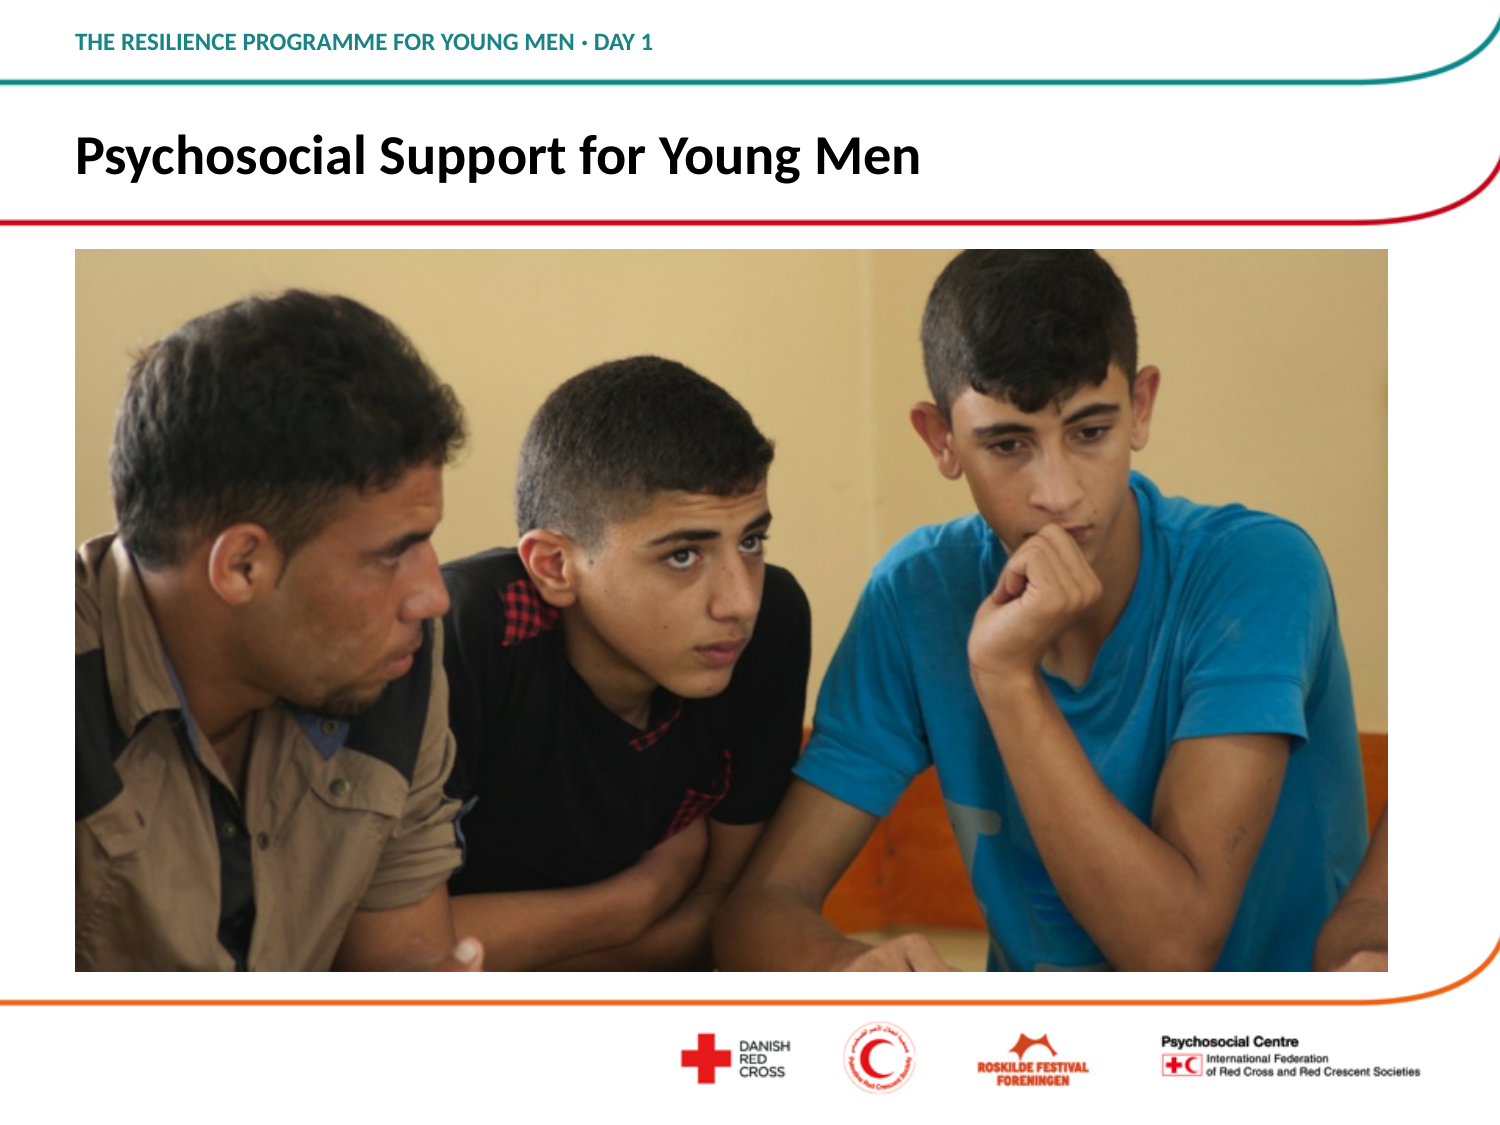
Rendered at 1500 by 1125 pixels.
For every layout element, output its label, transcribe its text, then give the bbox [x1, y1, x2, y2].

picture [0, 0, 1500, 1125]
title Psychosocial Support for Young Men [75, 81, 1500, 224]
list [74, 249, 1388, 973]
